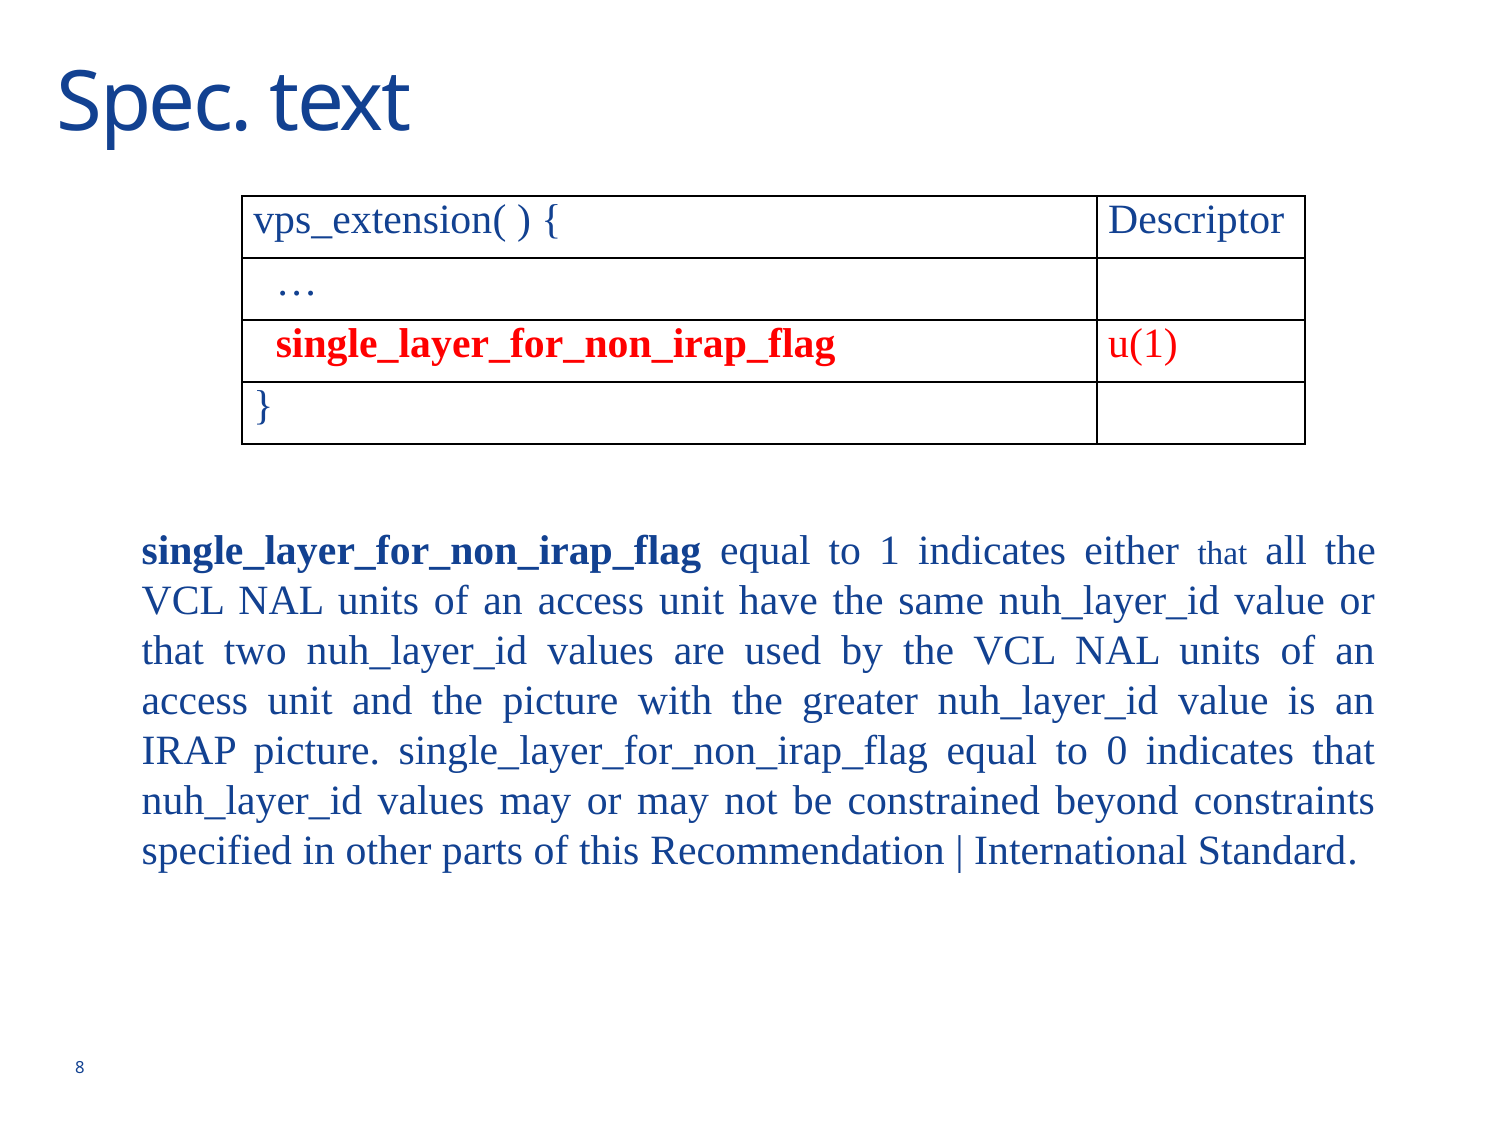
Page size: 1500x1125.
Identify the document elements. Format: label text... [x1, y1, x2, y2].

table_cell single_layer_for_non_irap_flag [243, 321, 1096, 381]
table_cell u(1) [1098, 321, 1304, 381]
title Spec. text [56, 47, 1433, 149]
table_header vps_extension( ) { [243, 197, 1096, 257]
table_cell … [243, 259, 1096, 319]
table_cell } [243, 383, 1096, 443]
table_header Descriptor [1098, 197, 1304, 257]
table_cell [1098, 259, 1304, 319]
table_cell [1098, 383, 1304, 443]
slide_number 8 [75, 1058, 124, 1079]
text_box single_layer_for_non_irap_flag equal to 1 indicates either that all the VCL NAL units of an access unit have the same nuh_layer_id value or that two nuh_layer_id values are used by the VCL NAL units of an access unit and the picture with the greater nuh_layer_id value is an IRAP picture. single_layer_for_non_irap_flag equal to 0 indicates that nuh_layer_id values may or may not be constrained beyond constraints specified in other parts of this Recommendation | International Standard. [126, 515, 1391, 881]
